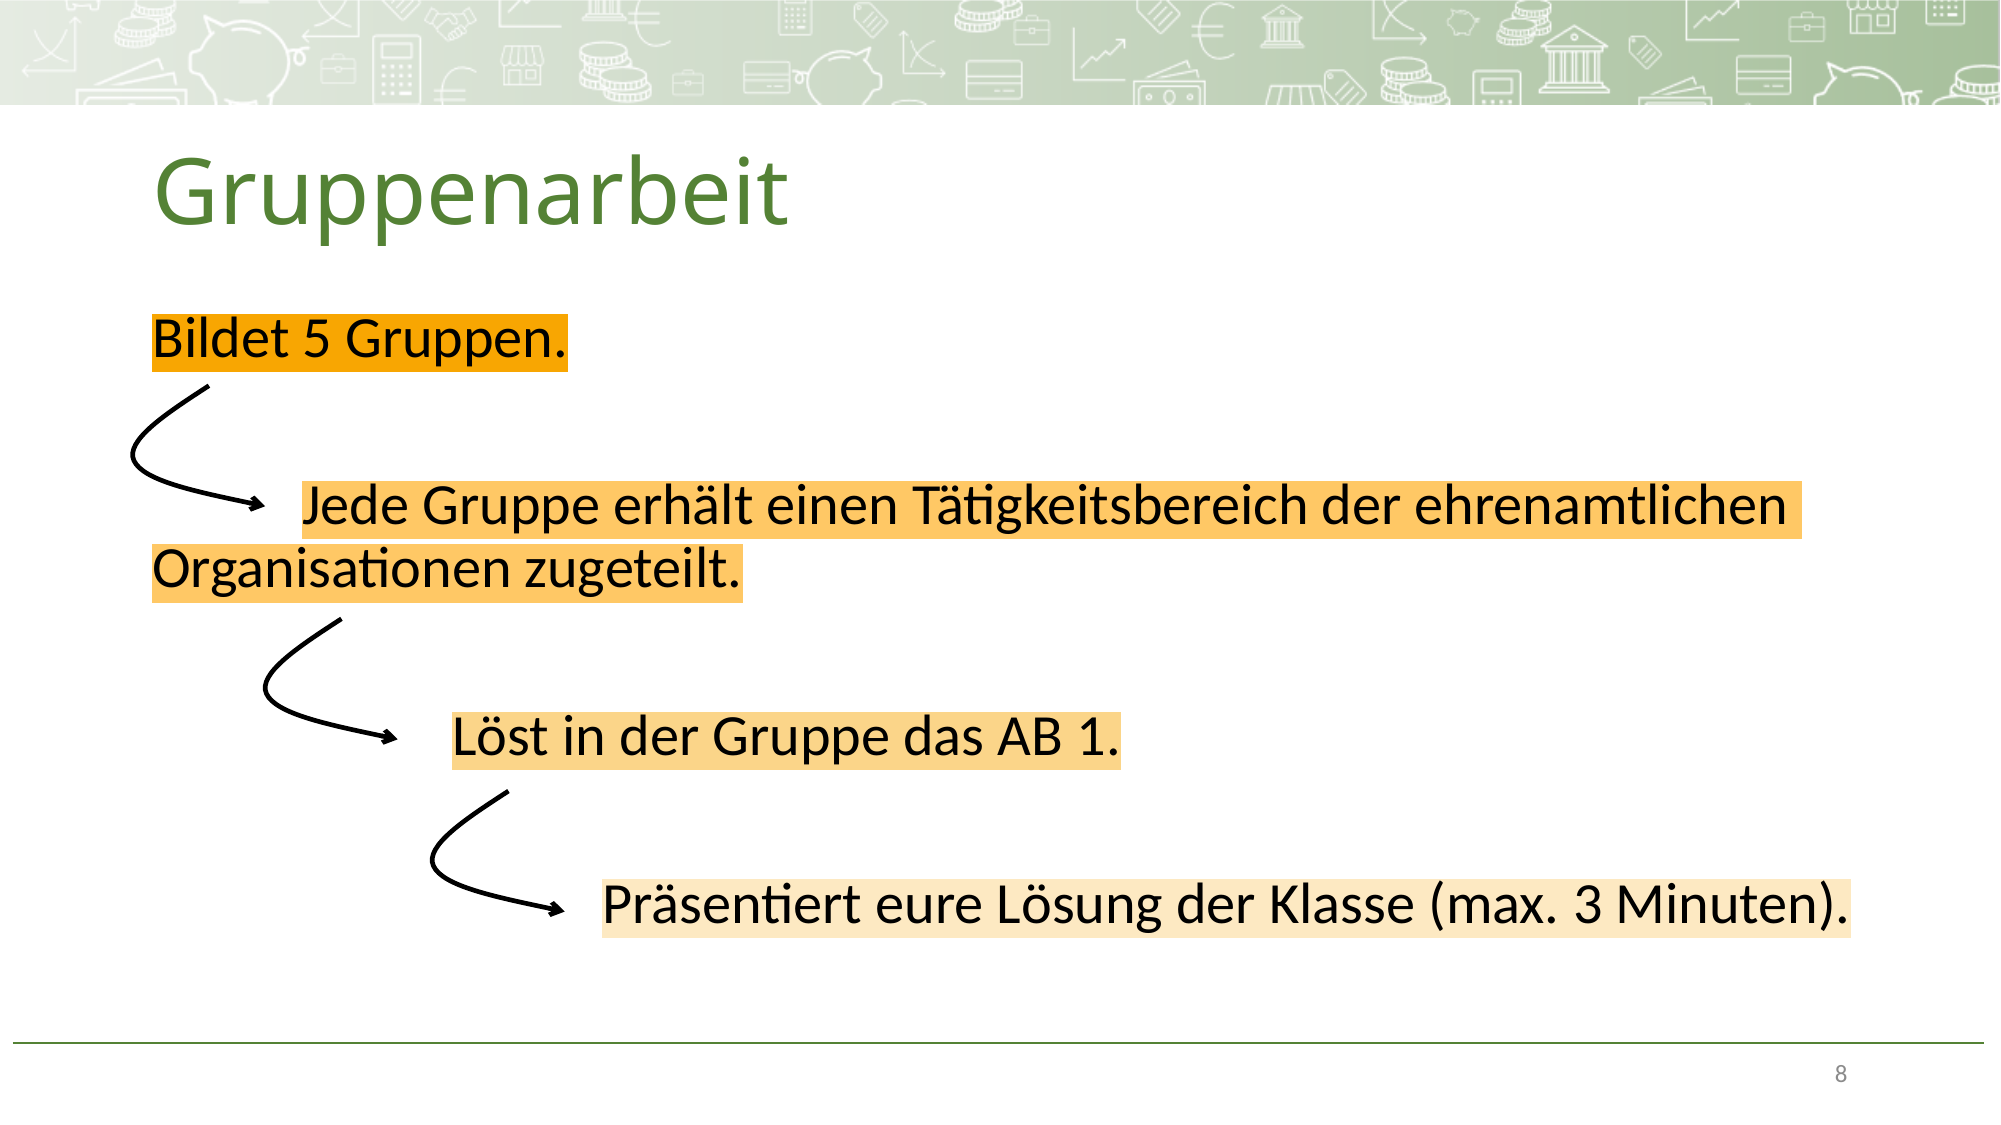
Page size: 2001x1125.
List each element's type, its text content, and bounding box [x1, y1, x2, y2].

slide_number 8 [1412, 1042, 1863, 1103]
text_box [132, 385, 266, 511]
text_box [431, 790, 565, 916]
list Bildet 5 Gruppen. Jede Gruppe erhält einen Tätigkeitsbereich der ehrenamtlichen Organisationen zugeteilt. Löst in der Gruppe das AB 1. Präsentiert eure Lösung der Klasse (max. 3 Minuten). [137, 299, 1959, 1014]
picture [0, 0, 2000, 105]
title Gruppenarbeit [137, 111, 1863, 278]
text_box [264, 618, 398, 744]
